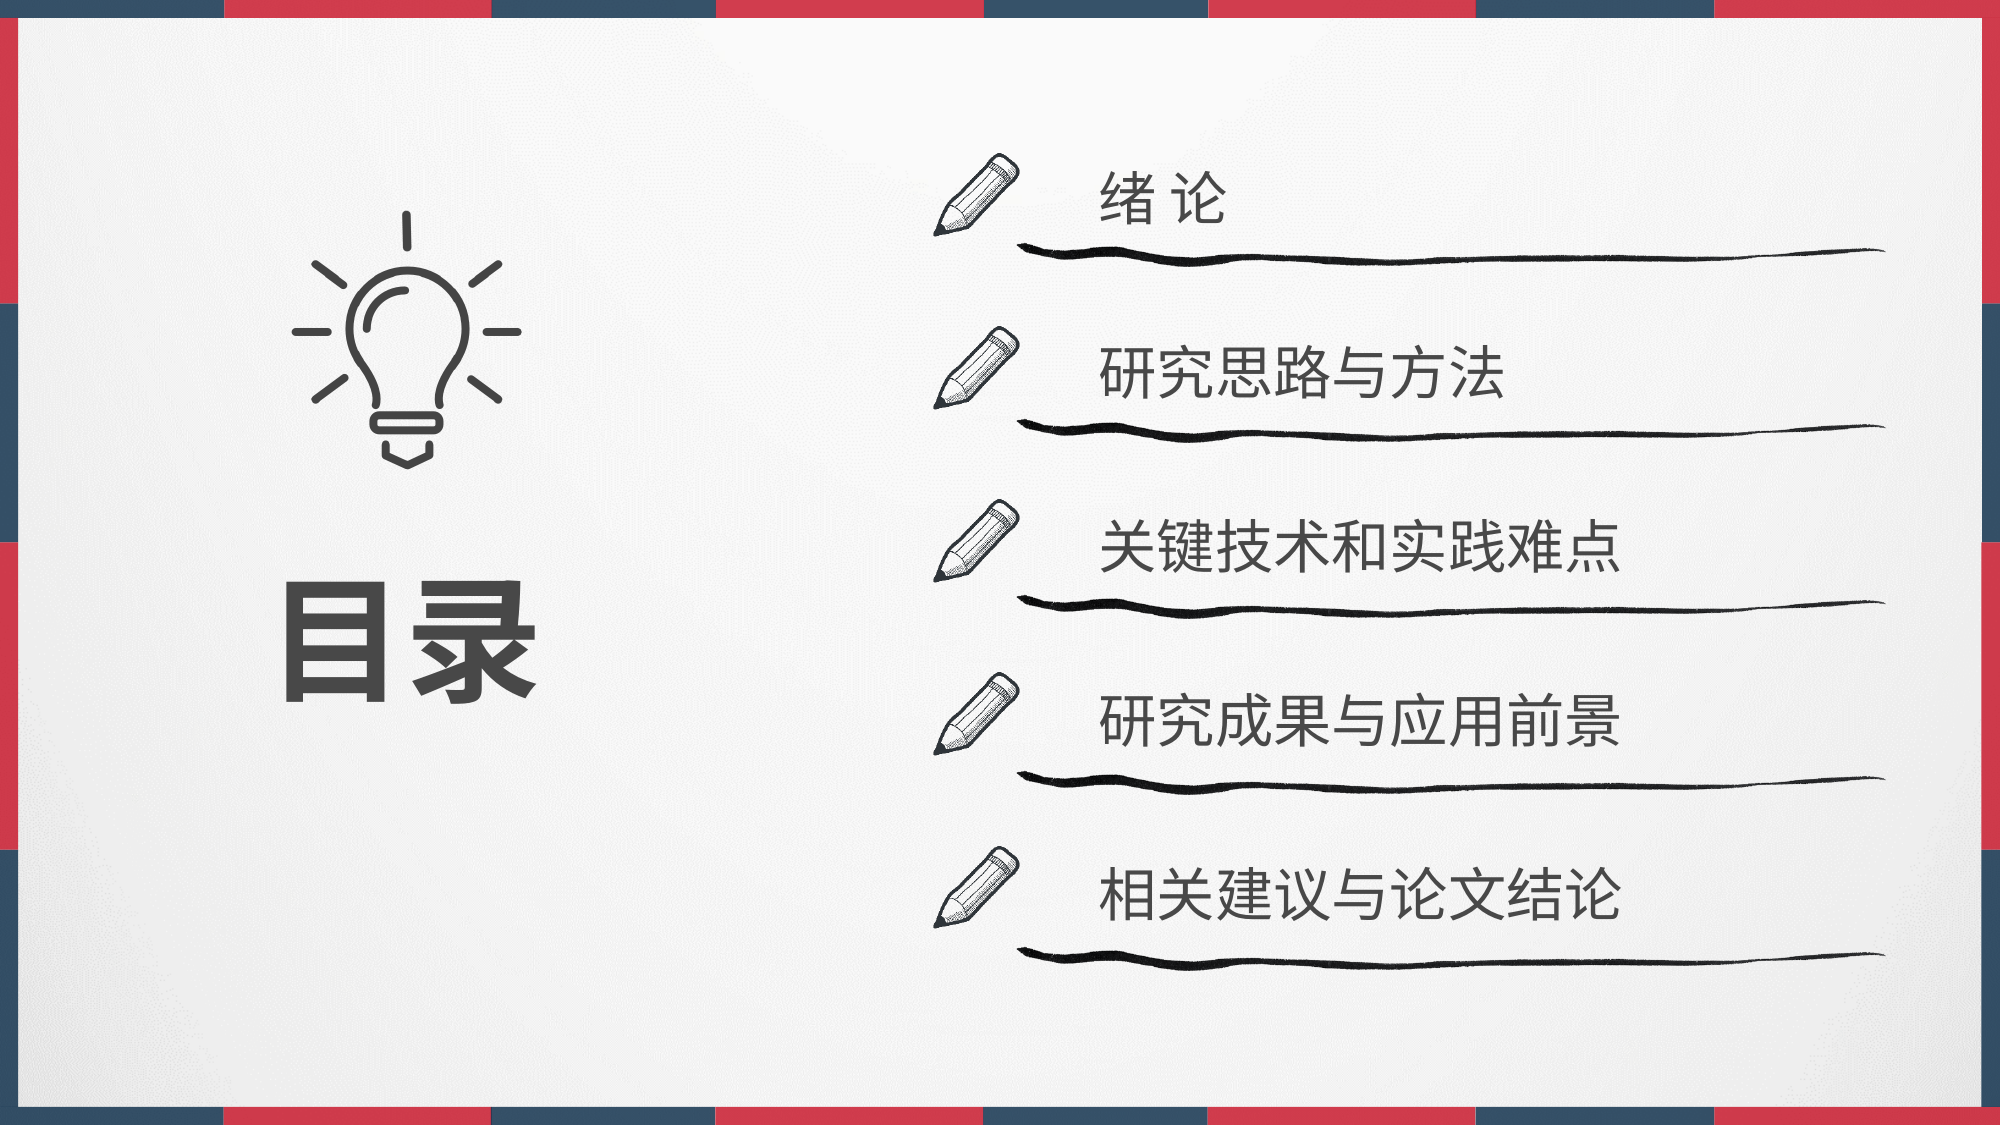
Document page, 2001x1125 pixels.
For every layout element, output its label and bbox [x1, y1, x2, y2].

picture [1016, 418, 1886, 443]
picture [1016, 770, 1886, 795]
text_box [0, 0, 2000, 1125]
picture [1016, 242, 1886, 267]
picture [1016, 946, 1886, 971]
picture [1016, 594, 1886, 619]
